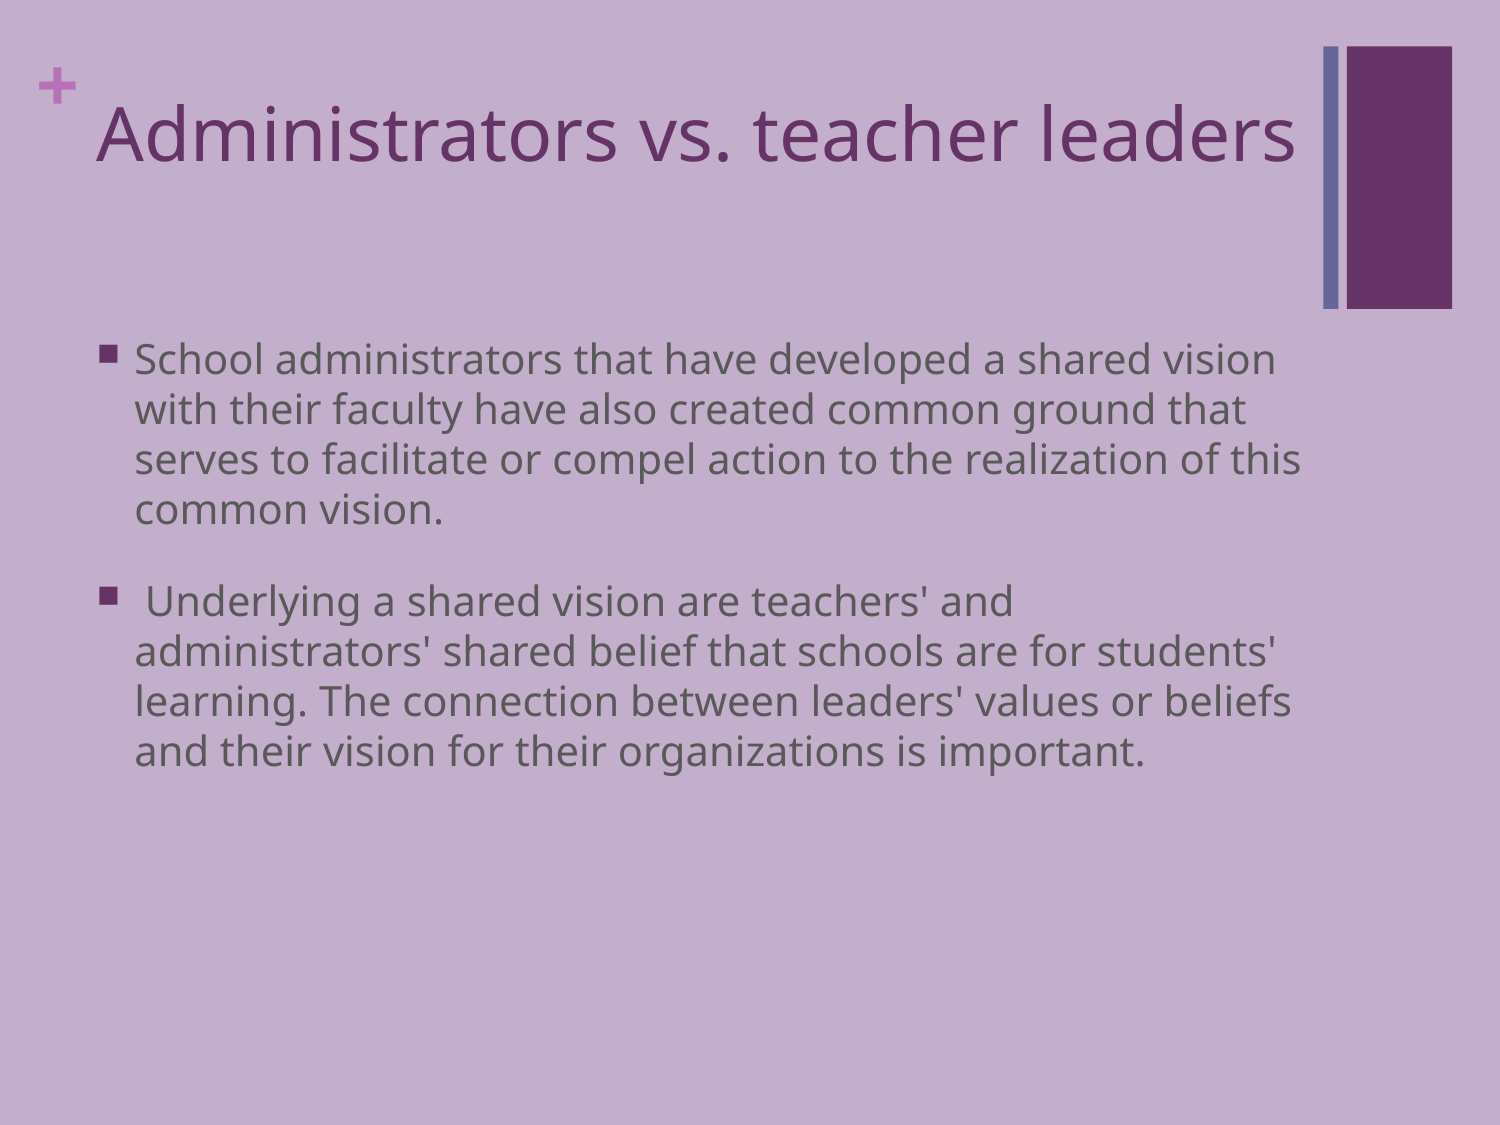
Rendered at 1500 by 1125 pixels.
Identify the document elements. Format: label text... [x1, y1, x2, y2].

list School administrators that have developed a shared vision with their faculty have also created common ground that serves to facilitate or compel action to the realization of this common vision. Underlying a shared vision are teachers' and administrators' shared belief that schools are for students' learning. The connection between leaders' values or beliefs and their vision for their organizations is important. [81, 324, 1322, 1005]
title Administrators vs. teacher leaders [81, 79, 1322, 263]
